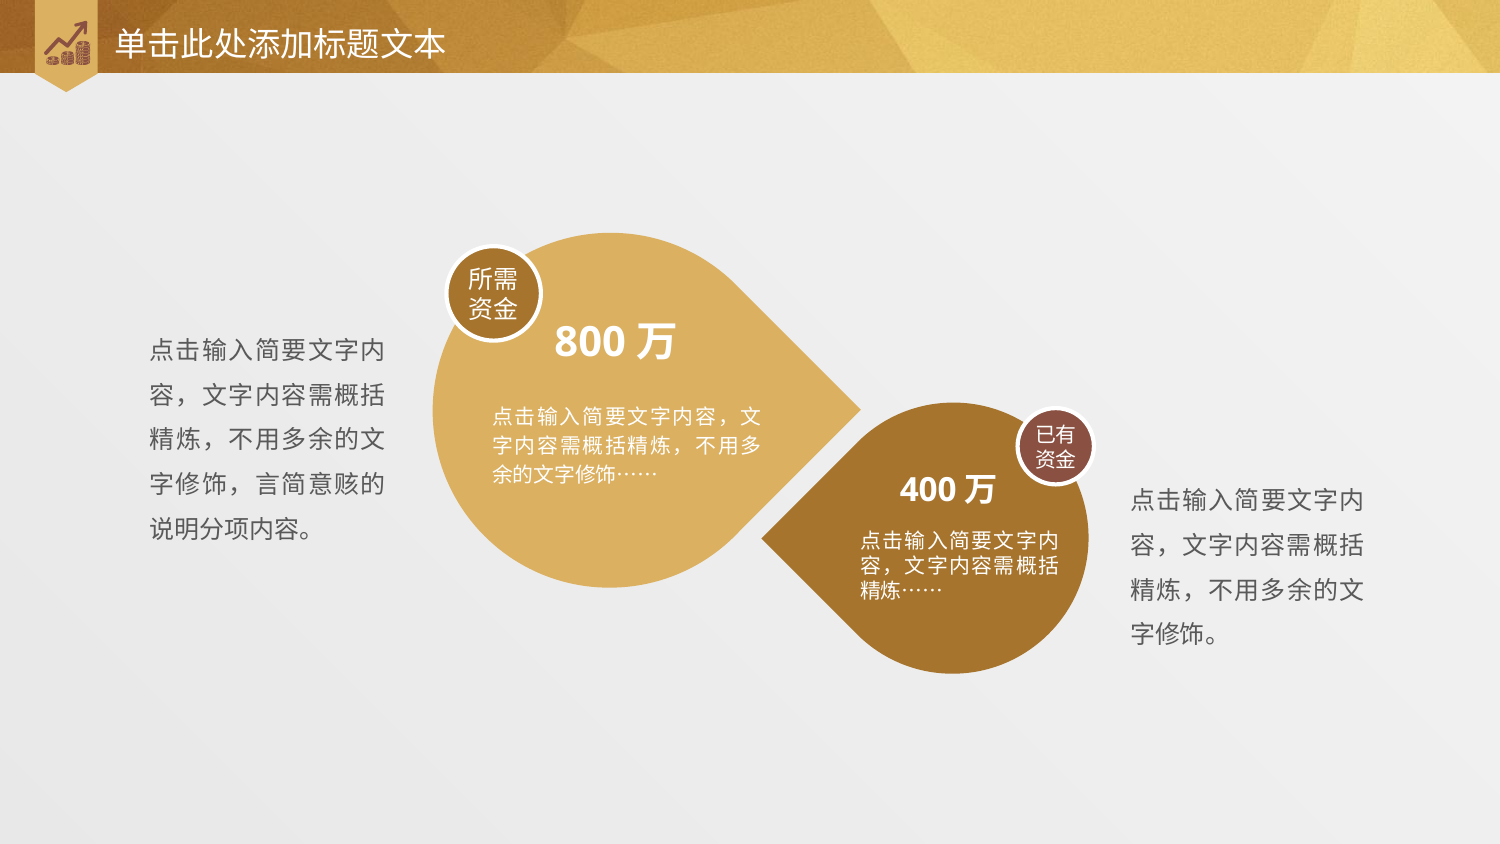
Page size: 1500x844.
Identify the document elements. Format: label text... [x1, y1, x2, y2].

text_box [430, 230, 863, 590]
text_box [759, 400, 1091, 676]
text_box [46, 56, 60, 66]
text_box [44, 20, 88, 55]
text_box 点击输入简要文字内容，文字内容需概括精炼，不用多余的文字修饰。 [1130, 469, 1365, 650]
text_box 800万 [539, 306, 693, 372]
picture [0, 0, 34, 73]
text_box [61, 40, 91, 66]
text_box 点击输入简要文字内容，文字内容需概括精炼，不用多余的文字修饰…… [492, 399, 762, 487]
text_box 已有资金 [1015, 405, 1097, 487]
text_box 点击输入简要文字内容，文字内容需概括精炼…… [860, 528, 1060, 604]
text_box 点击输入简要文字内容，文字内容需概括精炼，不用多余的文字修饰，言简意赅的说明分项内容。 [149, 319, 386, 544]
text_box 400万 [884, 460, 1013, 516]
text_box 所需资金 [444, 244, 543, 343]
picture [98, 0, 1500, 73]
title 单击此处添加标题文本 [99, 20, 550, 66]
